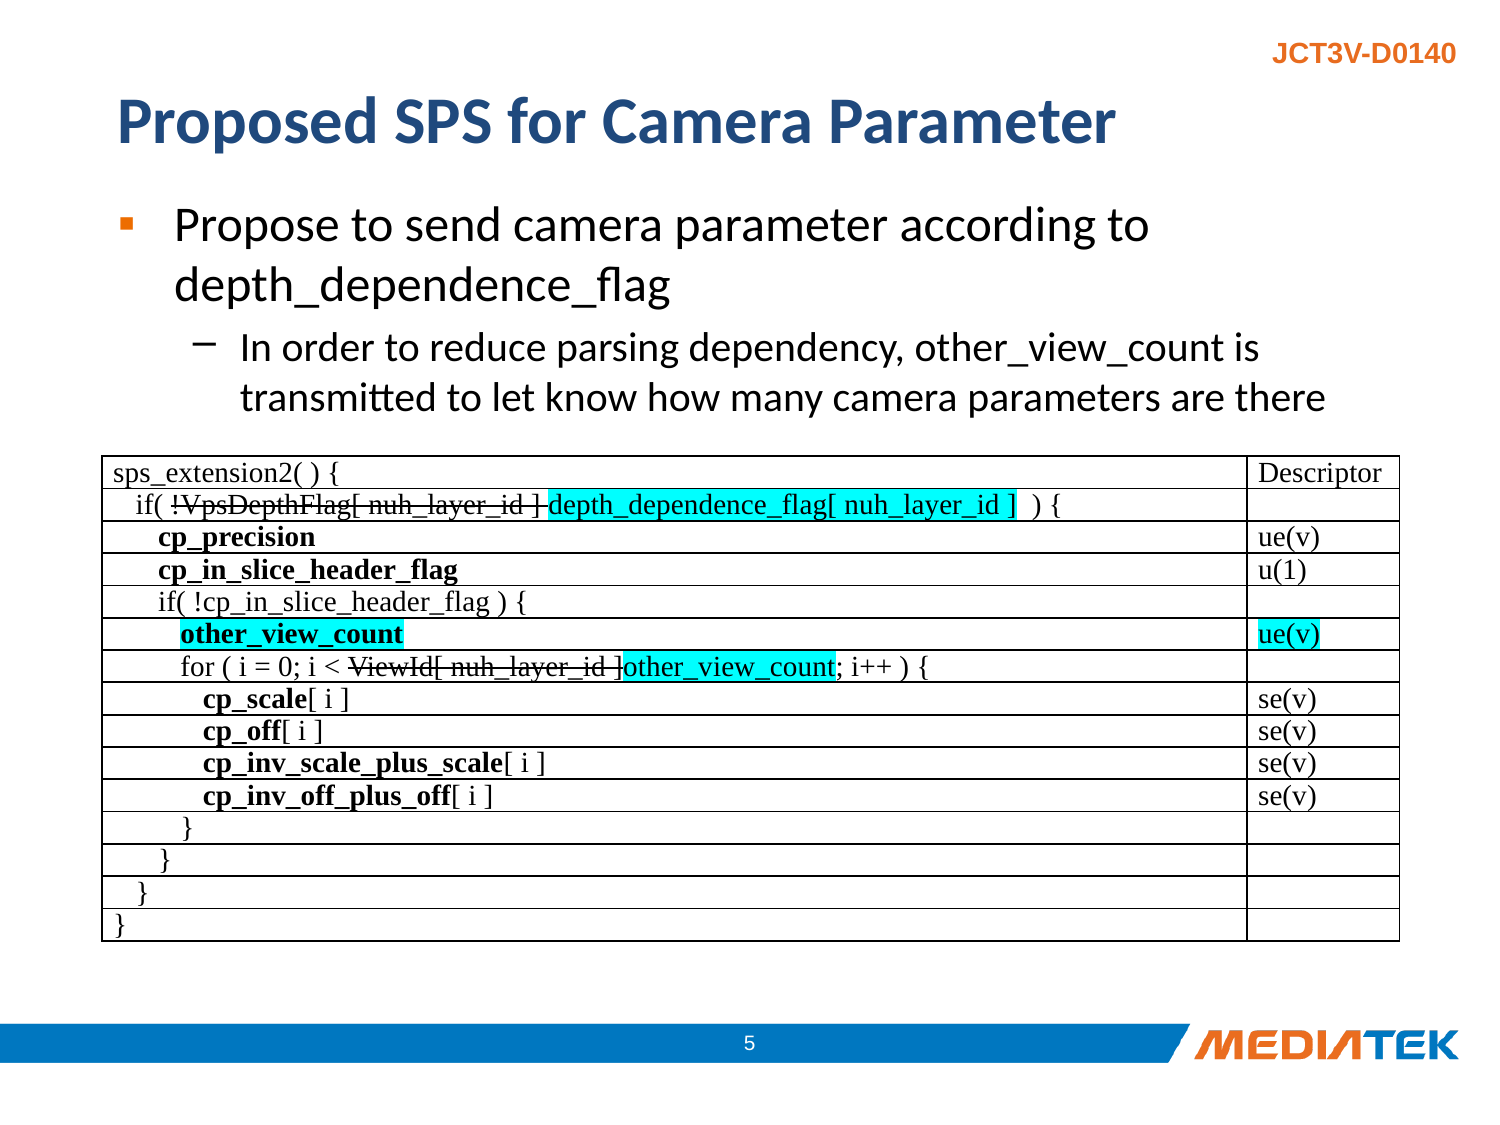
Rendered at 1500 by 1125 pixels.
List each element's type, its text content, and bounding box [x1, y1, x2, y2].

table_header Descriptor [1248, 457, 1399, 488]
table_cell for ( i = 0; i < ViewId[ nuh_layer_id ]other_view_count; i++ ) { [103, 651, 1246, 681]
table_cell cp_scale[ i ] [103, 683, 1246, 714]
table_cell cp_in_slice_header_flag [103, 554, 1246, 585]
table_cell ue(v) [1248, 619, 1399, 649]
table_cell se(v) [1248, 748, 1399, 778]
table_cell [1248, 651, 1399, 681]
table_header sps_extension2( ) { [103, 457, 1246, 488]
table_cell ue(v) [1248, 522, 1399, 552]
table_cell } [103, 845, 1246, 875]
slide_number 4 [711, 1022, 789, 1090]
table_cell se(v) [1248, 683, 1399, 714]
picture [0, 1023, 711, 1063]
table_cell [1248, 877, 1399, 908]
picture [789, 1023, 1459, 1063]
list Propose to send camera parameter according to depth_dependence_flag In order to reduce parsing dependency, other_view_count is transmitted to let know how many camera parameters are there [102, 184, 1425, 998]
table_cell } [103, 877, 1246, 908]
table_cell cp_inv_scale_plus_scale[ i ] [103, 748, 1246, 778]
table_cell } [103, 909, 1246, 940]
table_cell se(v) [1248, 716, 1399, 746]
table_cell } [103, 812, 1246, 843]
table_cell other_view_count [103, 619, 1246, 649]
table_cell [1248, 909, 1399, 940]
title Proposed SPS for Camera Parameter [101, 62, 1425, 172]
table_cell u(1) [1248, 554, 1399, 585]
table_cell [1248, 586, 1399, 617]
table_cell cp_precision [103, 522, 1246, 552]
table_cell [1248, 845, 1399, 875]
table_cell if( !cp_in_slice_header_flag ) { [103, 586, 1246, 617]
table_cell cp_off[ i ] [103, 716, 1246, 746]
table_cell cp_inv_off_plus_off[ i ] [103, 780, 1246, 811]
table_cell se(v) [1248, 780, 1399, 811]
table_cell [1248, 489, 1399, 520]
table_cell [1248, 812, 1399, 843]
table_cell if( !VpsDepthFlag[ nuh_layer_id ] depth_dependence_flag[ nuh_layer_id ] ) { [103, 489, 1246, 520]
